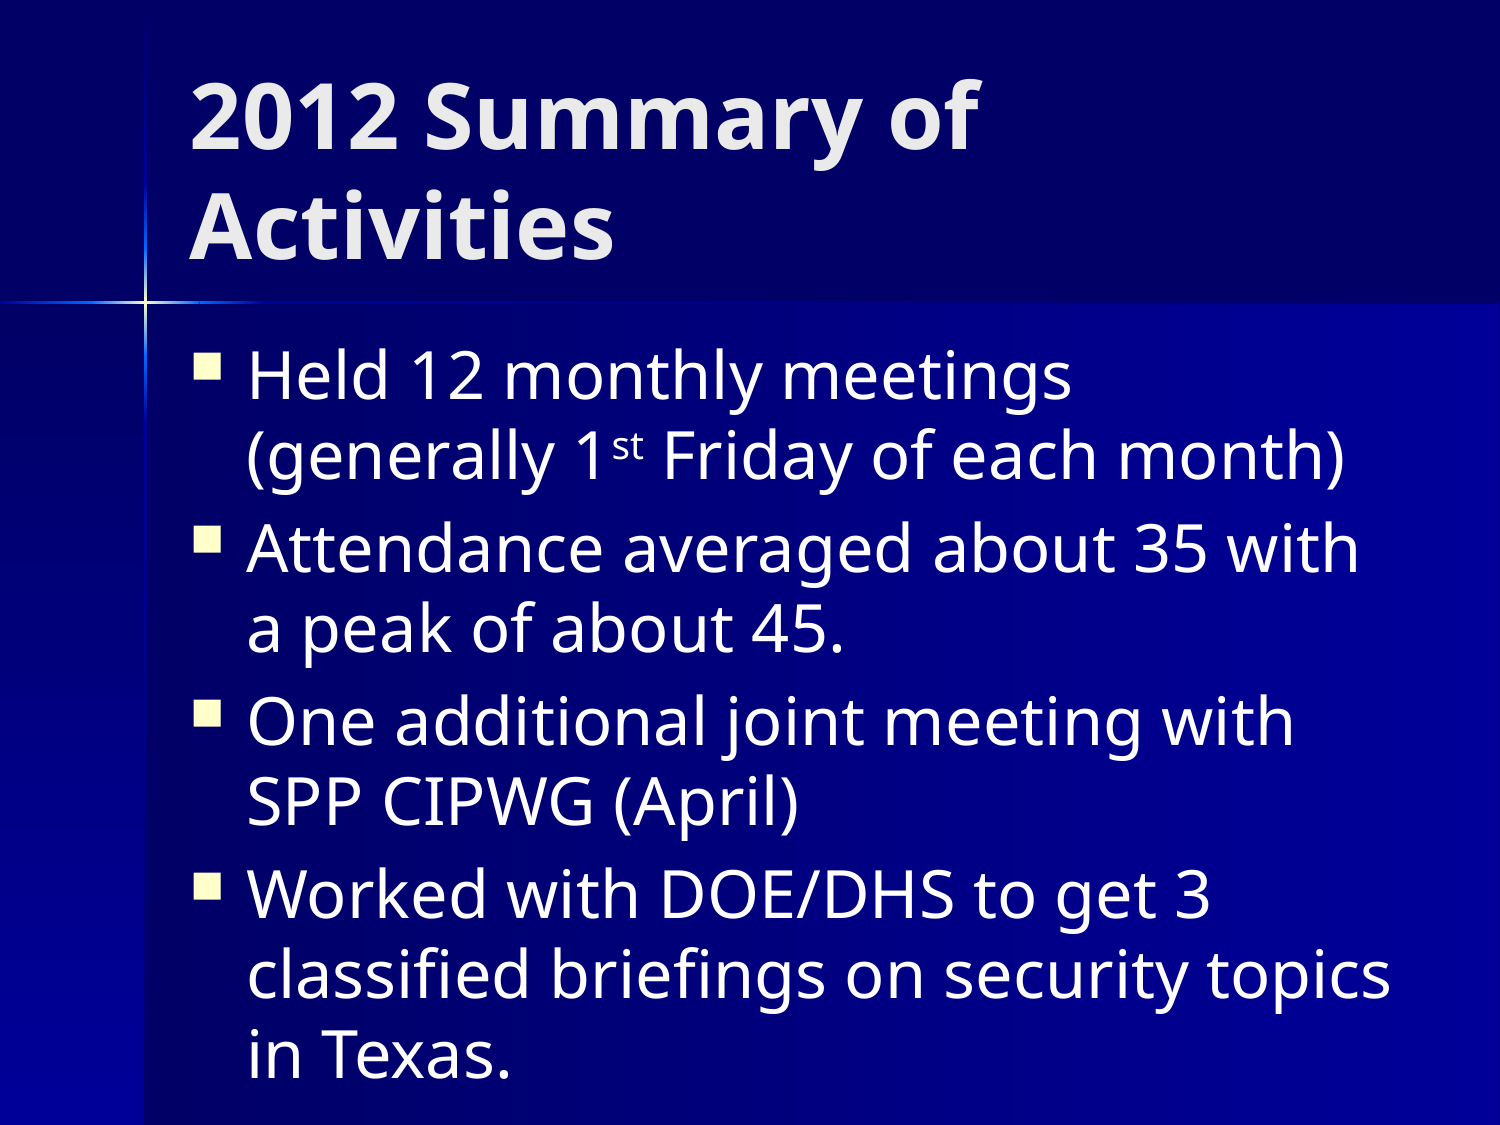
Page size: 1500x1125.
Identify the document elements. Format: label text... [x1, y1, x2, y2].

list Held 12 monthly meetings (generally 1st Friday of each month) Attendance averaged about 35 with a peak of about 45. One additional joint meeting with SPP CIPWG (April) Worked with DOE/DHS to get 3 classified briefings on security topics in Texas. [174, 324, 1413, 1000]
title 2012 Summary of Activities [174, 50, 1413, 285]
